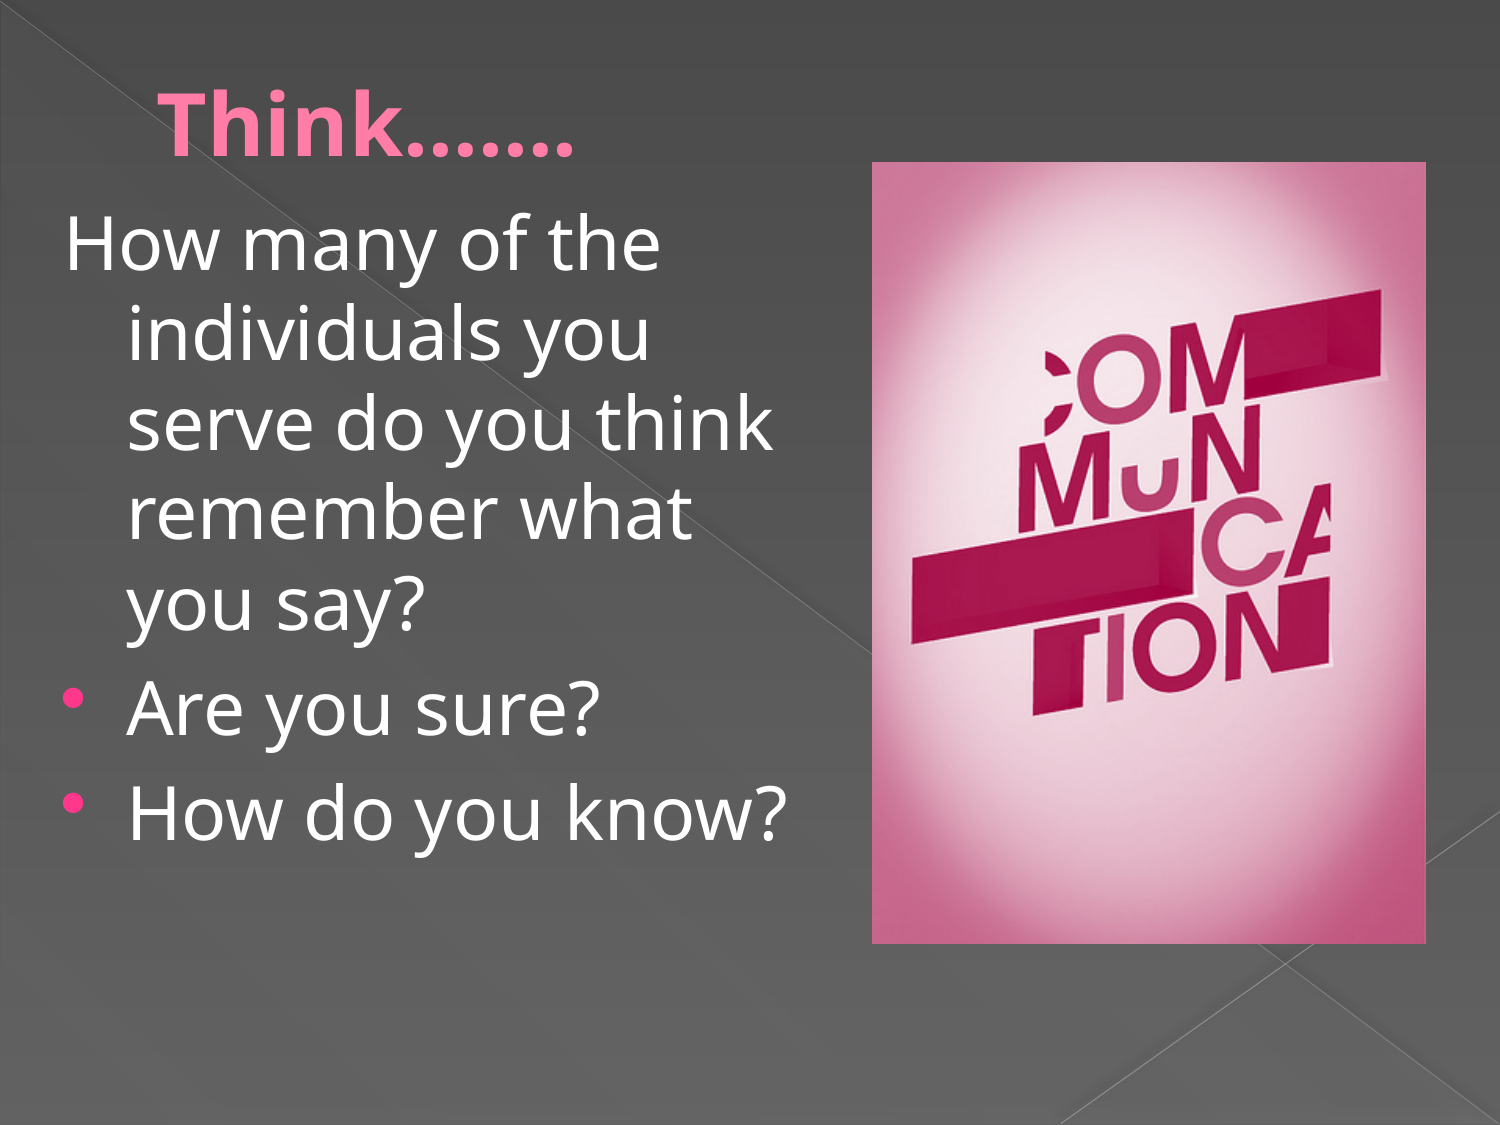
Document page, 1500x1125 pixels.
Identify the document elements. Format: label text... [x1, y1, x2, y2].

picture [872, 162, 1427, 944]
list How many of the individuals you serve do you think remember what you say? Are you sure? How do you know? [37, 187, 825, 1013]
title Think……. [62, 6, 1413, 236]
